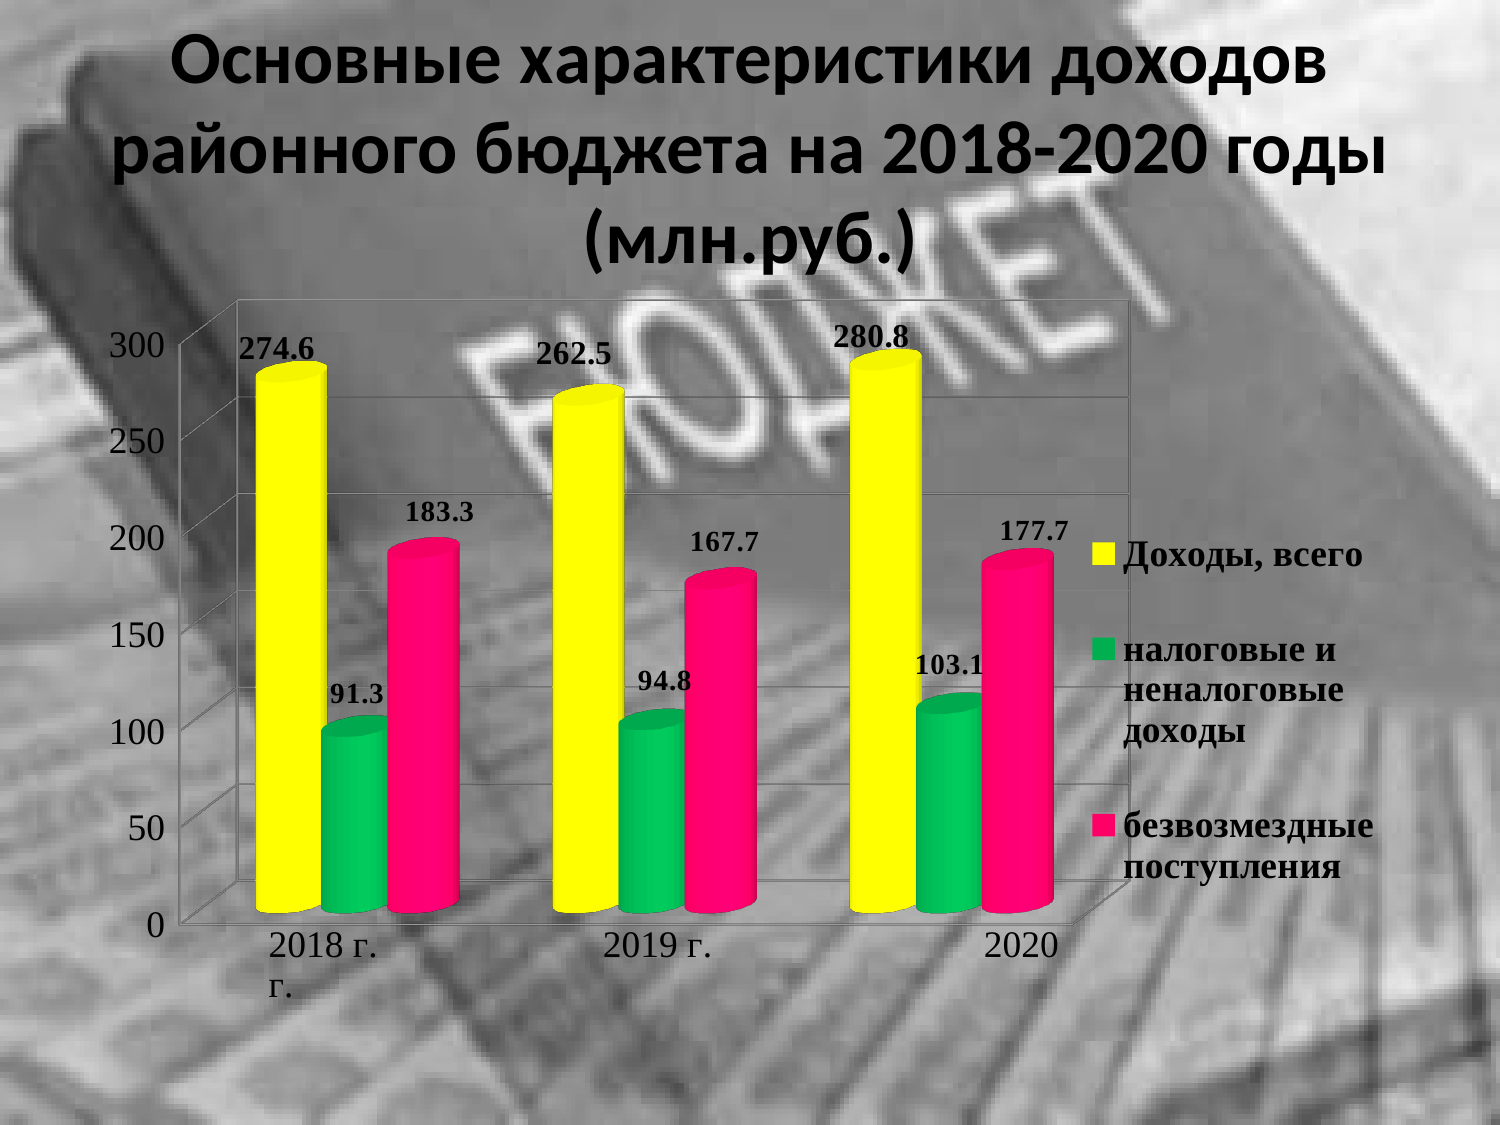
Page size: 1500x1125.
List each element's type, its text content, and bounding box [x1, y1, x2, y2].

text_box [0, 0, 1500, 1125]
title Основные характеристики доходов районного бюджета на 2018-2020 годы (млн.руб.) [29, 42, 1471, 244]
chart [74, 262, 1471, 1006]
